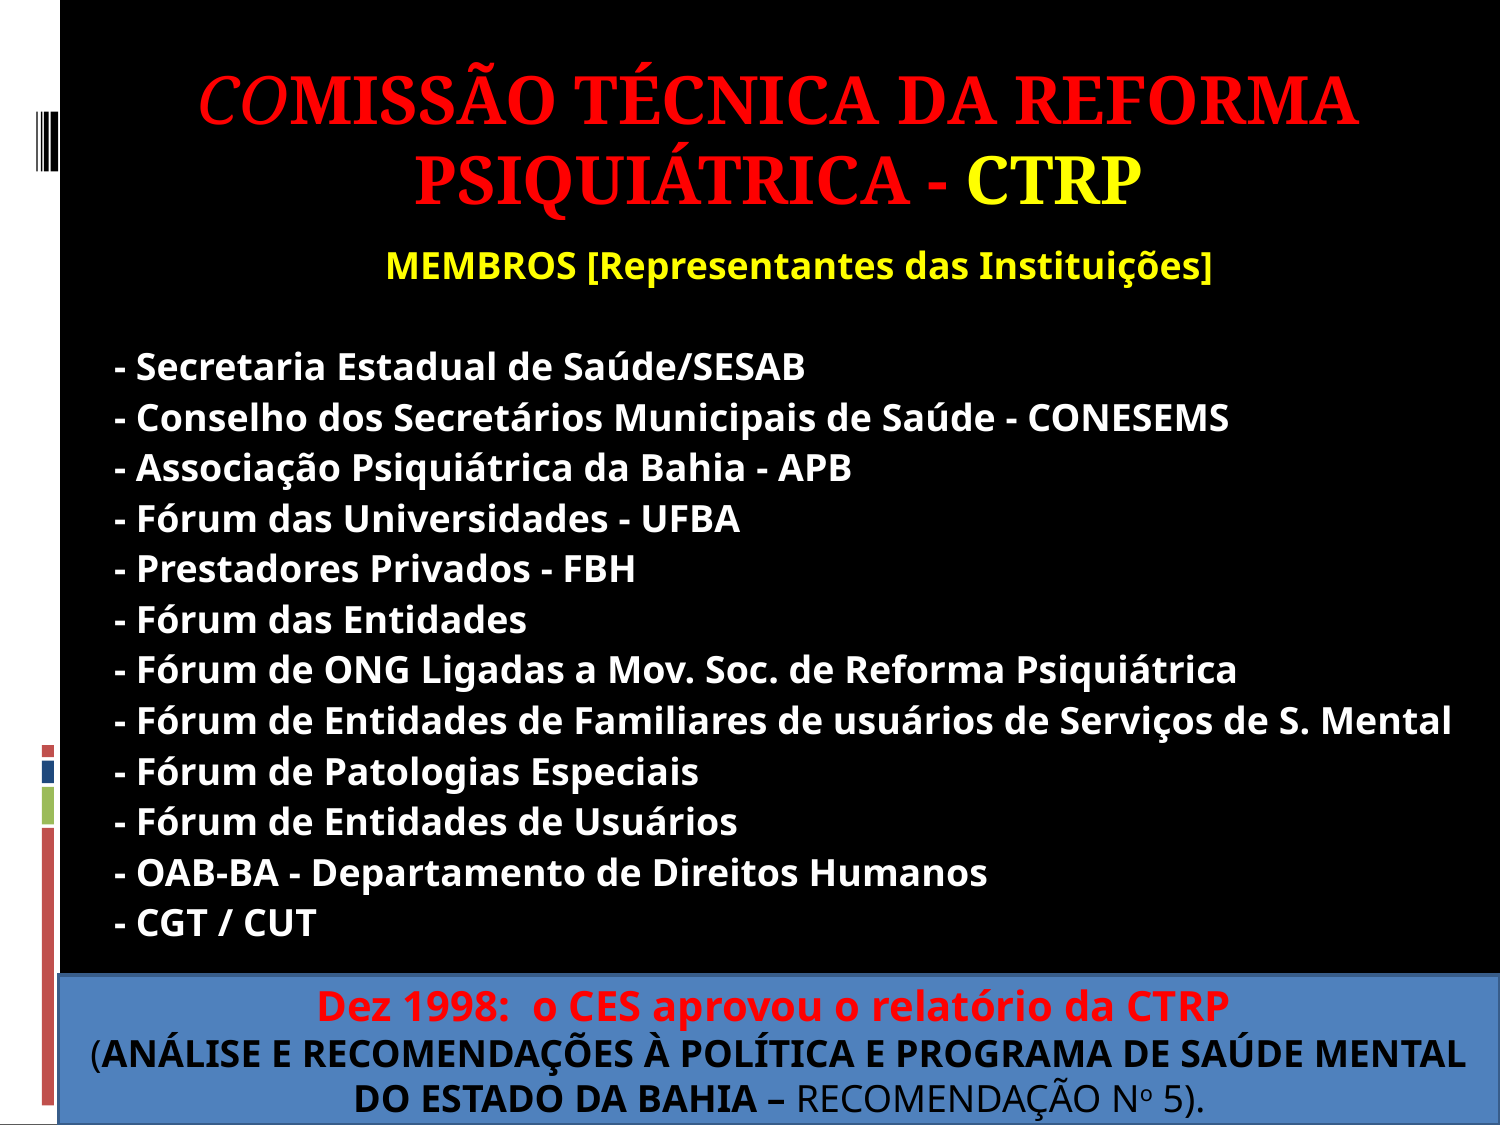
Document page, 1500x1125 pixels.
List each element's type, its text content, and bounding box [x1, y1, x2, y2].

text_box Dez 1998: o CES aprovou o relatório da CTRP (ANÁLISE E RECOMENDAÇÕES À POLÍTICA E PROGRAMA DE SAÚDE MENTAL DO ESTADO DA BAHIA – RECOMENDAÇÃO No 5). [58, 974, 1500, 1125]
text_box MEMBROS [Representantes das Instituições] - Secretaria Estadual de Saúde/SESAB - Conselho dos Secretários Municipais de Saúde - CONESEMS - Associação Psiquiátrica da Bahia - APB - Fórum das Universidades - UFBA - Prestadores Privados - FBH - Fórum das Entidades - Fórum de ONG Ligadas a Mov. Soc. de Reforma Psiquiátrica - Fórum de Entidades de Familiares de usuários de Serviços de S. Mental - Fórum de Patologias Especiais - Fórum de Entidades de Usuários - OAB-BA - Departamento de Direitos Humanos - CGT / CUT [88, 243, 1500, 974]
text_box COMISSÃO TÉCNICA DA REFORMA PSIQUIÁTRICA - CTRP [58, 0, 1500, 226]
